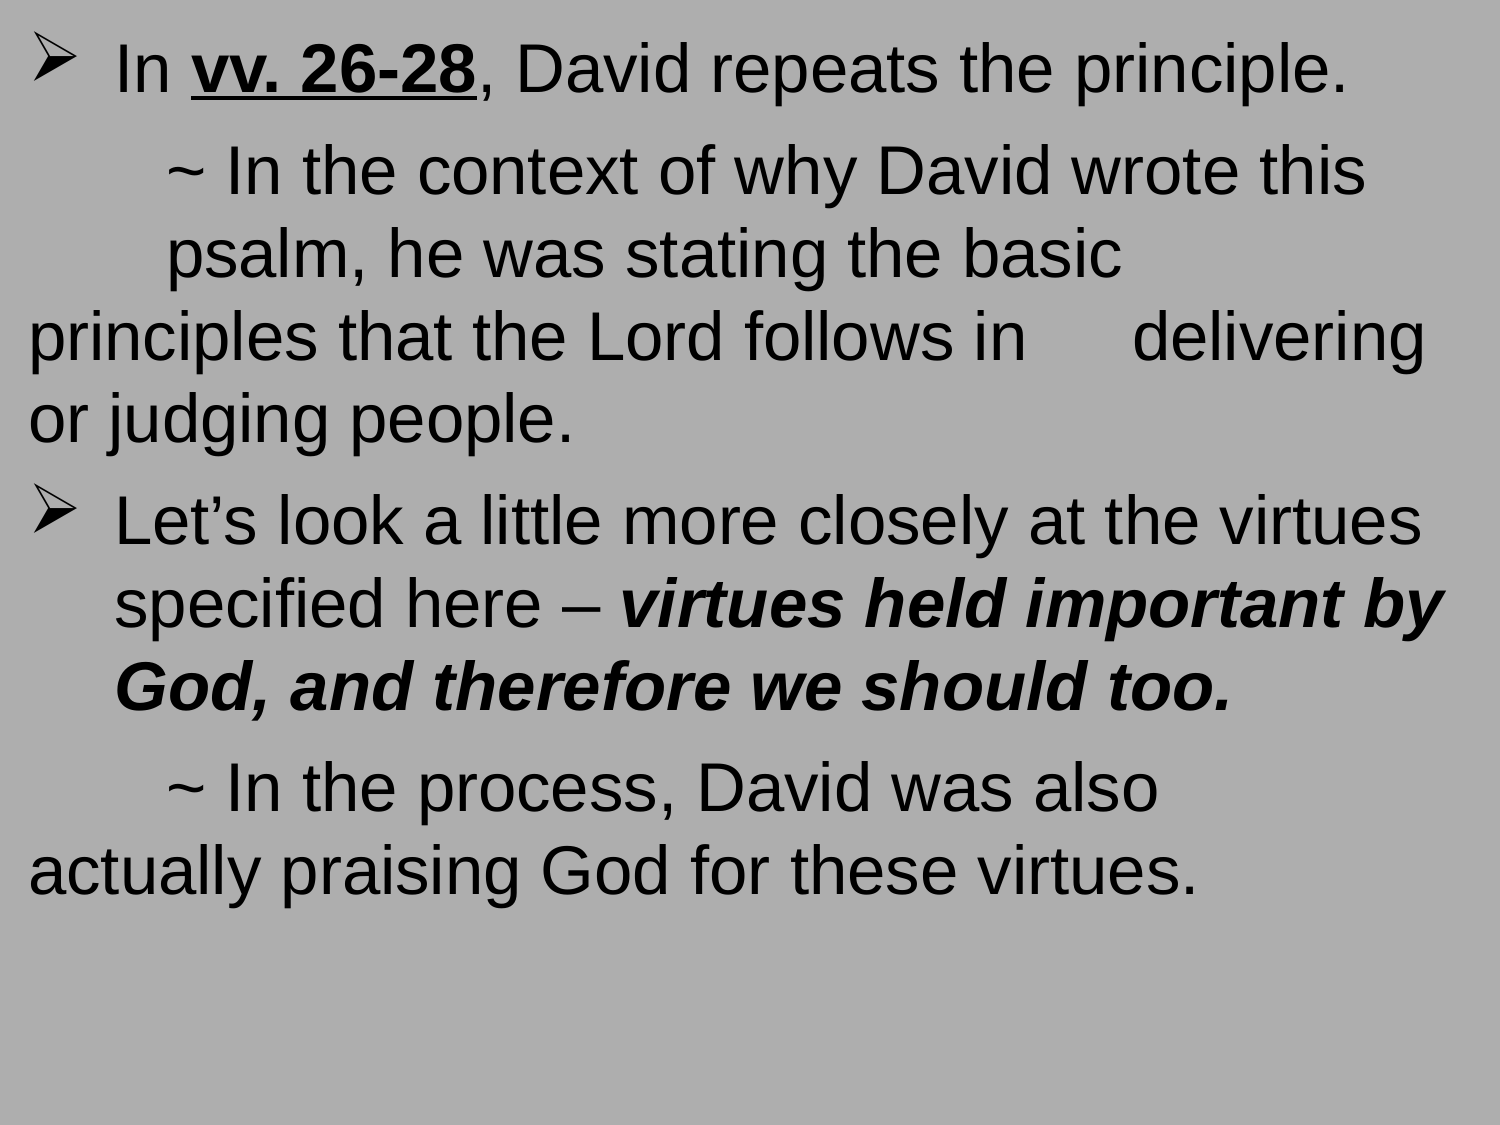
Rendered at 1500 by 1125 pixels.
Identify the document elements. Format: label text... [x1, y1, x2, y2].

subtitle In vv. 26-28, David repeats the principle. ~ In the context of why David wrote this psalm, he was stating the basic principles that the Lord follows in delivering or judging people. Let’s look a little more closely at the virtues specified here – virtues held important by God, and therefore we should too. ~ In the process, David was also actually praising God for these virtues. [13, 16, 1489, 1108]
